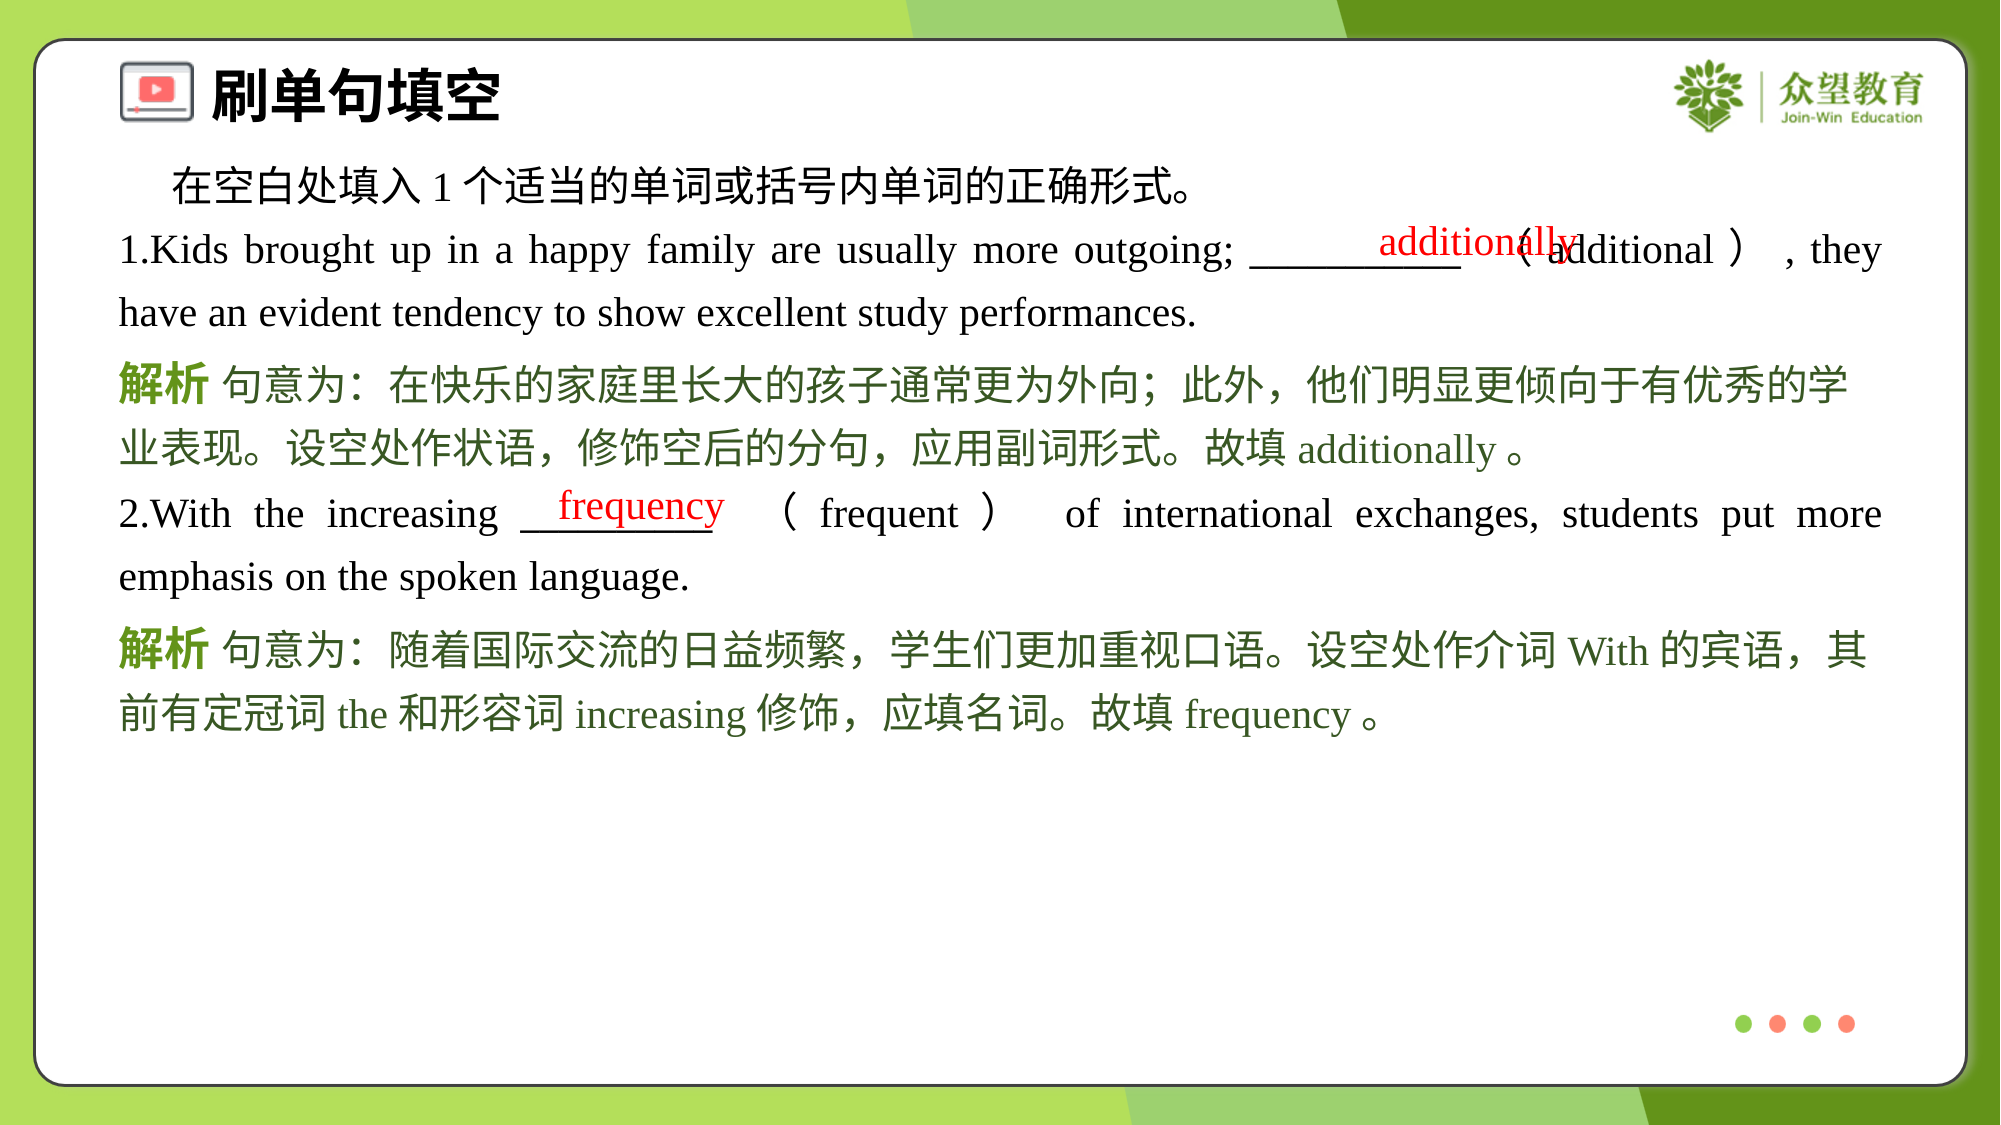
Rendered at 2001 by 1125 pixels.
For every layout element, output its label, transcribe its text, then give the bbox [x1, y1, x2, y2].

text_box 在空白处填入1个适当的单词或括号内单词的正确形式。 1.Kids brought up in a happy family are usually more outgoing; ___________ （additional）, they have an evident tendency to show excellent study performances. [118, 146, 1883, 329]
text_box 2.With the increasing __________ （frequent） of international exchanges, students put more emphasis on the spoken language. [118, 473, 1883, 594]
picture [0, 0, 2000, 1125]
text_box additionally [1374, 201, 1583, 259]
text_box 解析 句意为：随着国际交流的日益频繁，学生们更加重视口语。设空处作介词With的宾语，其前有定冠词the和形容词increasing修饰，应填名词。故填frequency。 [118, 605, 1883, 732]
text_box 解析 句意为：在快乐的家庭里长大的孩子通常更为外向；此外，他们明显更倾向于有优秀的学业表现。设空处作状语，修饰空后的分句，应用副词形式。故填additionally。 [118, 340, 1883, 468]
text_box frequency [553, 465, 730, 523]
